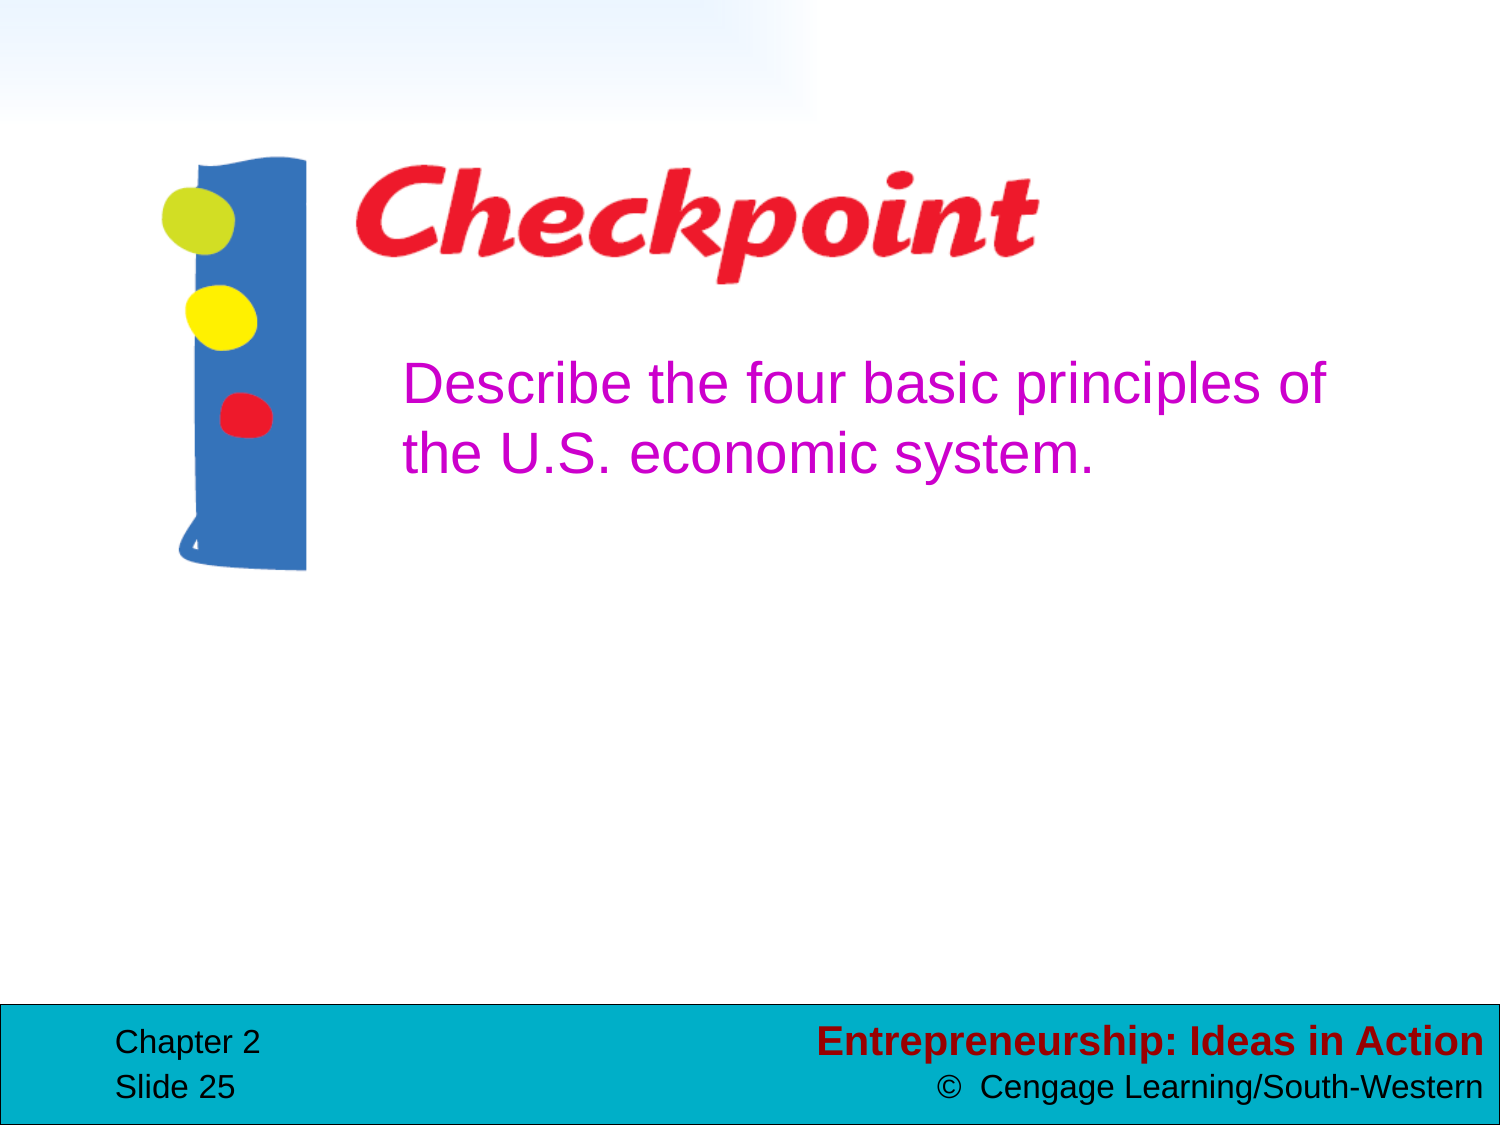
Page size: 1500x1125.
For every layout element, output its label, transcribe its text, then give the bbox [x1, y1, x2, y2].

text_box Describe the four basic principles of the U.S. economic system. [387, 337, 1350, 493]
footer Chapter 2 [99, 1012, 413, 1037]
slide_number Slide 25 [99, 1037, 413, 1113]
picture [324, 149, 1063, 296]
picture [149, 137, 307, 588]
